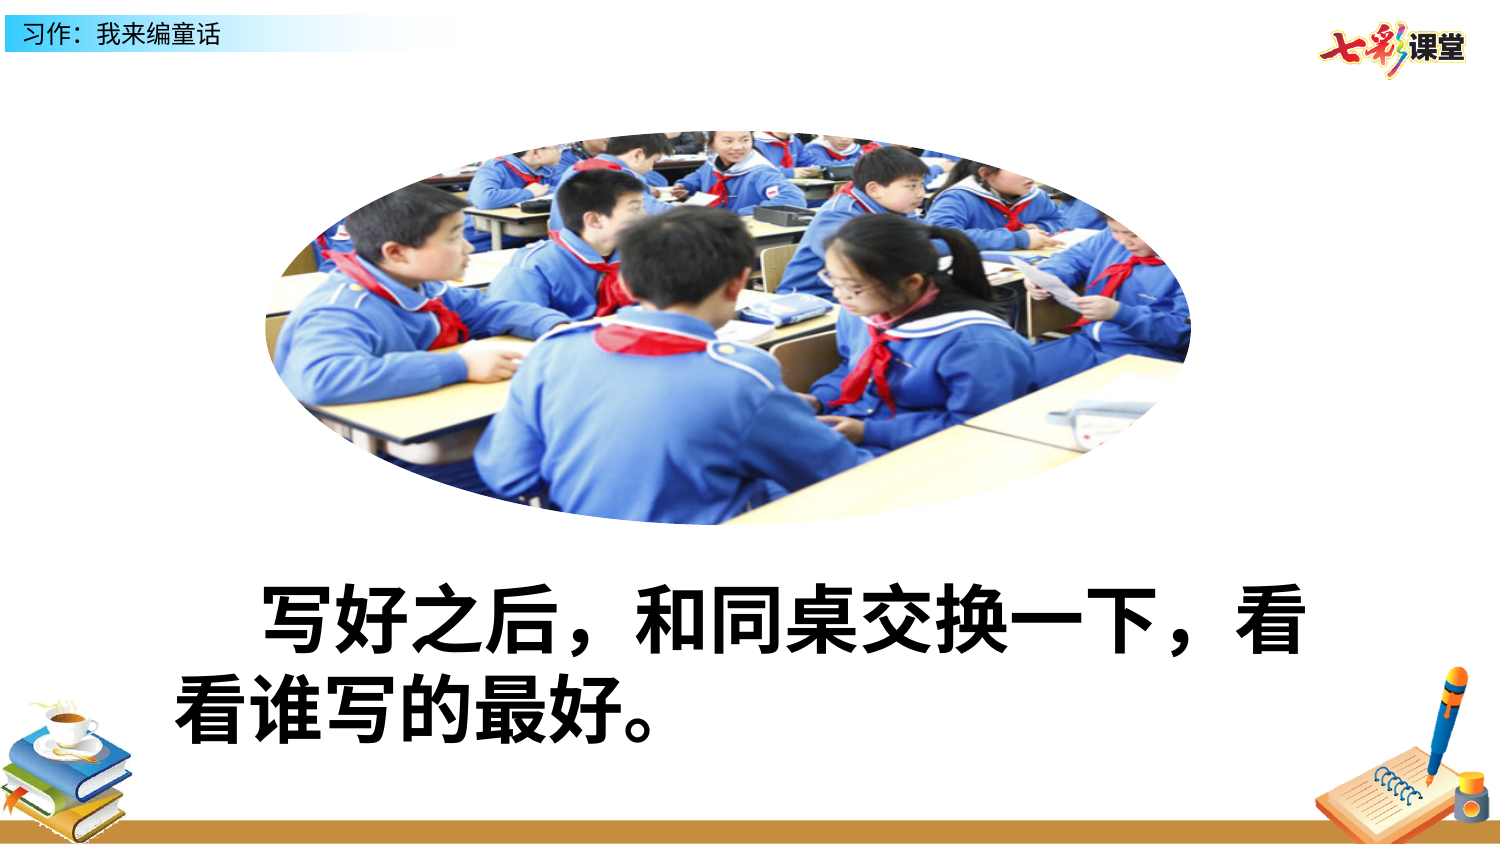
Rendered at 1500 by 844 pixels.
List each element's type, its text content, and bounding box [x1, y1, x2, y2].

picture [1316, 20, 1468, 80]
picture [1303, 652, 1500, 844]
text_box 写好之后，和同桌交换一下，看看谁写的最好。 [162, 567, 1358, 759]
picture [0, 700, 146, 844]
picture [265, 130, 1192, 526]
